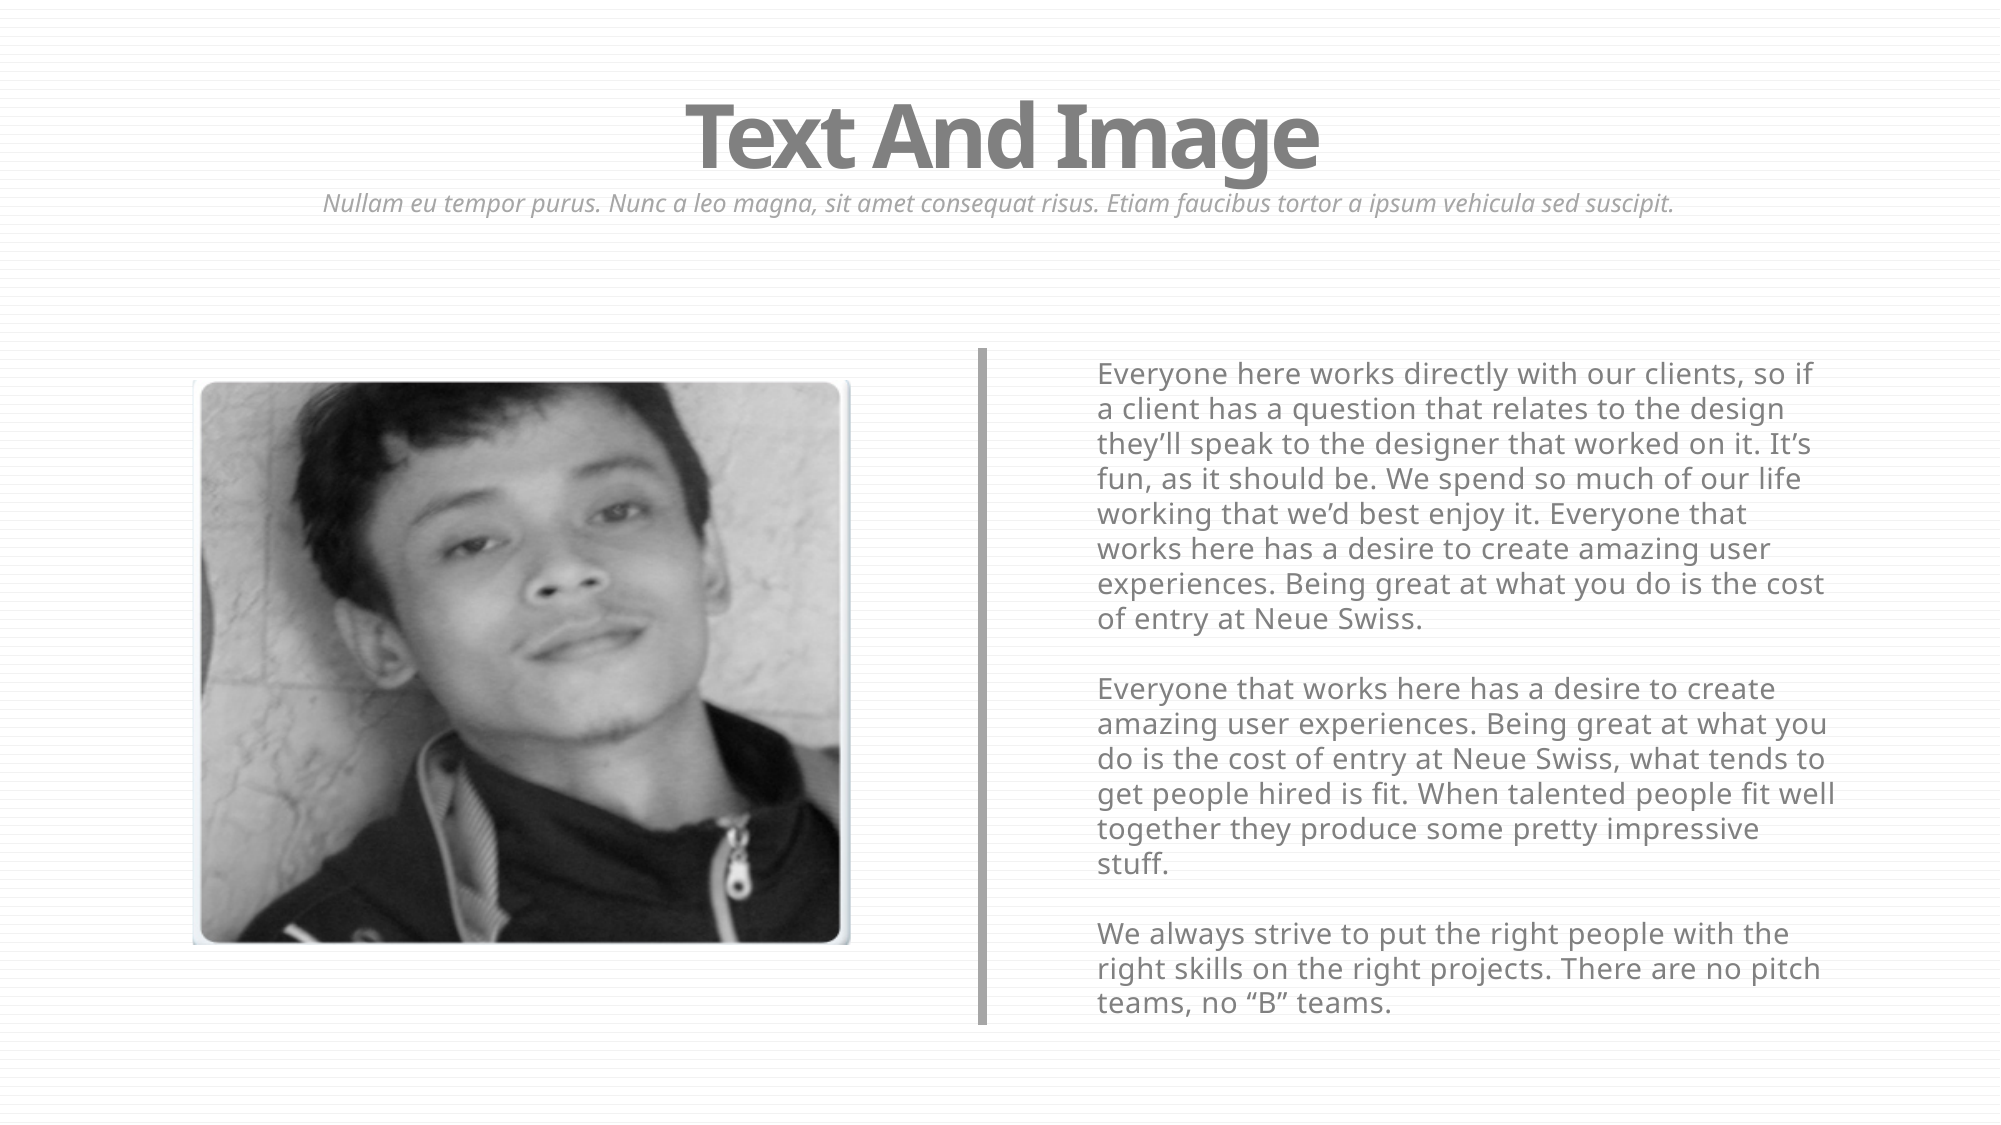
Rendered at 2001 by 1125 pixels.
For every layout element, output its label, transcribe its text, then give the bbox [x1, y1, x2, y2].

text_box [192, 380, 851, 956]
text_box Everyone here works directly with our clients, so if a client has a question that relates to the design they’ll speak to the designer that worked on it. It’s fun, as it should be. We spend so much of our life working that we’d best enjoy it. Everyone that works here has a desire to create amazing user experiences. Being great at what you do is the cost of entry at Neue Swiss. Everyone that works here has a desire to create amazing user experiences. Being great at what you do is the cost of entry at Neue Swiss, what tends to get people hired is fit. When talented people fit well together they produce some pretty impressive stuff. We always strive to put the right people with the right skills on the right projects. There are no pitch teams, no “B” teams. [1082, 348, 1852, 1063]
text_box Text And Image [674, 74, 1333, 182]
text_box Nullam eu tempor purus. Nunc a leo magna, sit amet consequat risus. Etiam faucibus tortor a ipsum vehicula sed suscipit. [123, 182, 1884, 223]
